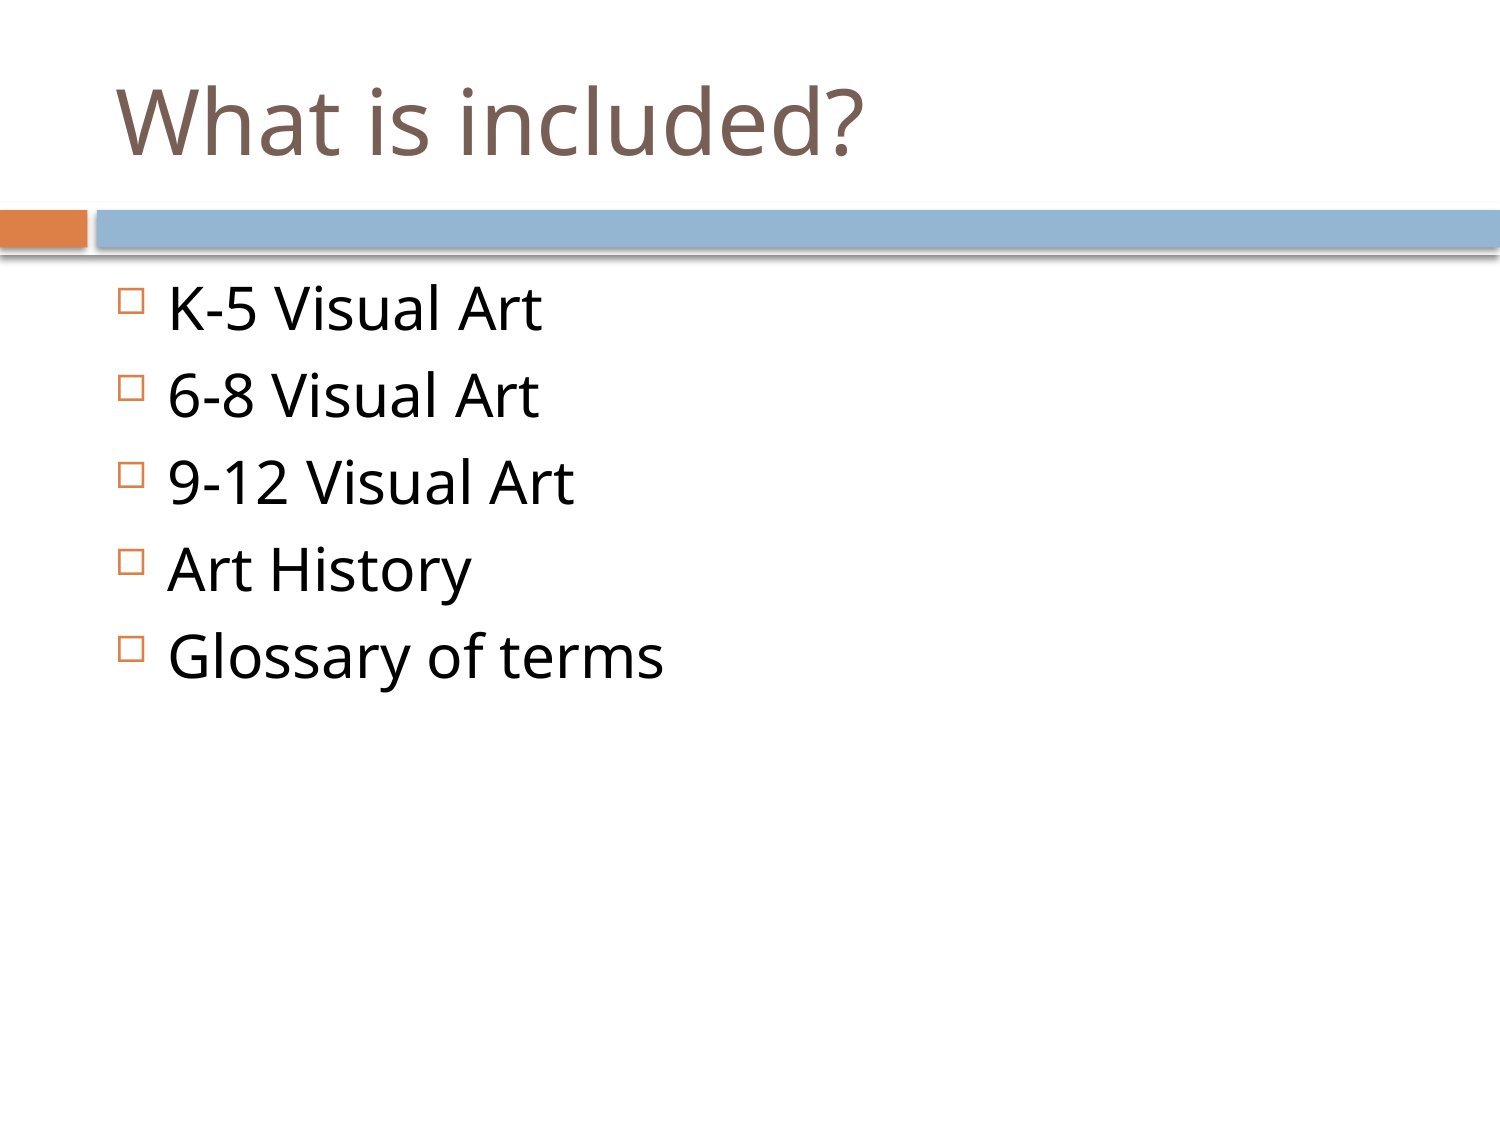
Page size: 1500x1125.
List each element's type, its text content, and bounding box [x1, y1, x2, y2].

title What is included? [100, 37, 1438, 200]
list K-5 Visual Art 6-8 Visual Art 9-12 Visual Art Art History Glossary of terms [100, 262, 1438, 1000]
